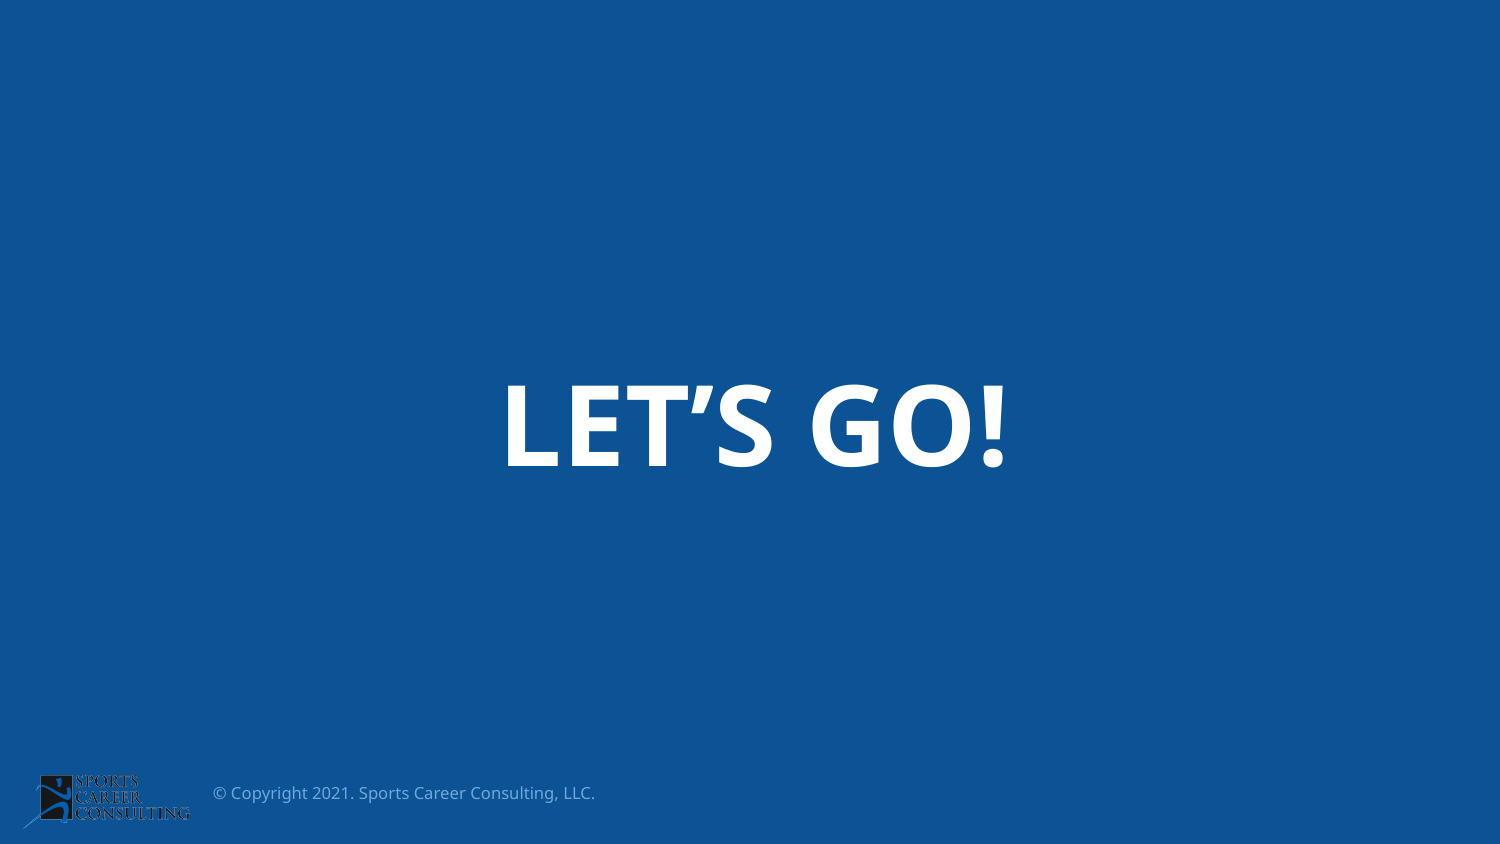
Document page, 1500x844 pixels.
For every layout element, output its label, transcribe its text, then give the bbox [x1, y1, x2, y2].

title LET’S GO! [110, 351, 1399, 493]
picture [22, 774, 190, 829]
text_box © Copyright 2021. Sports Career Consulting, LLC. [197, 767, 750, 838]
